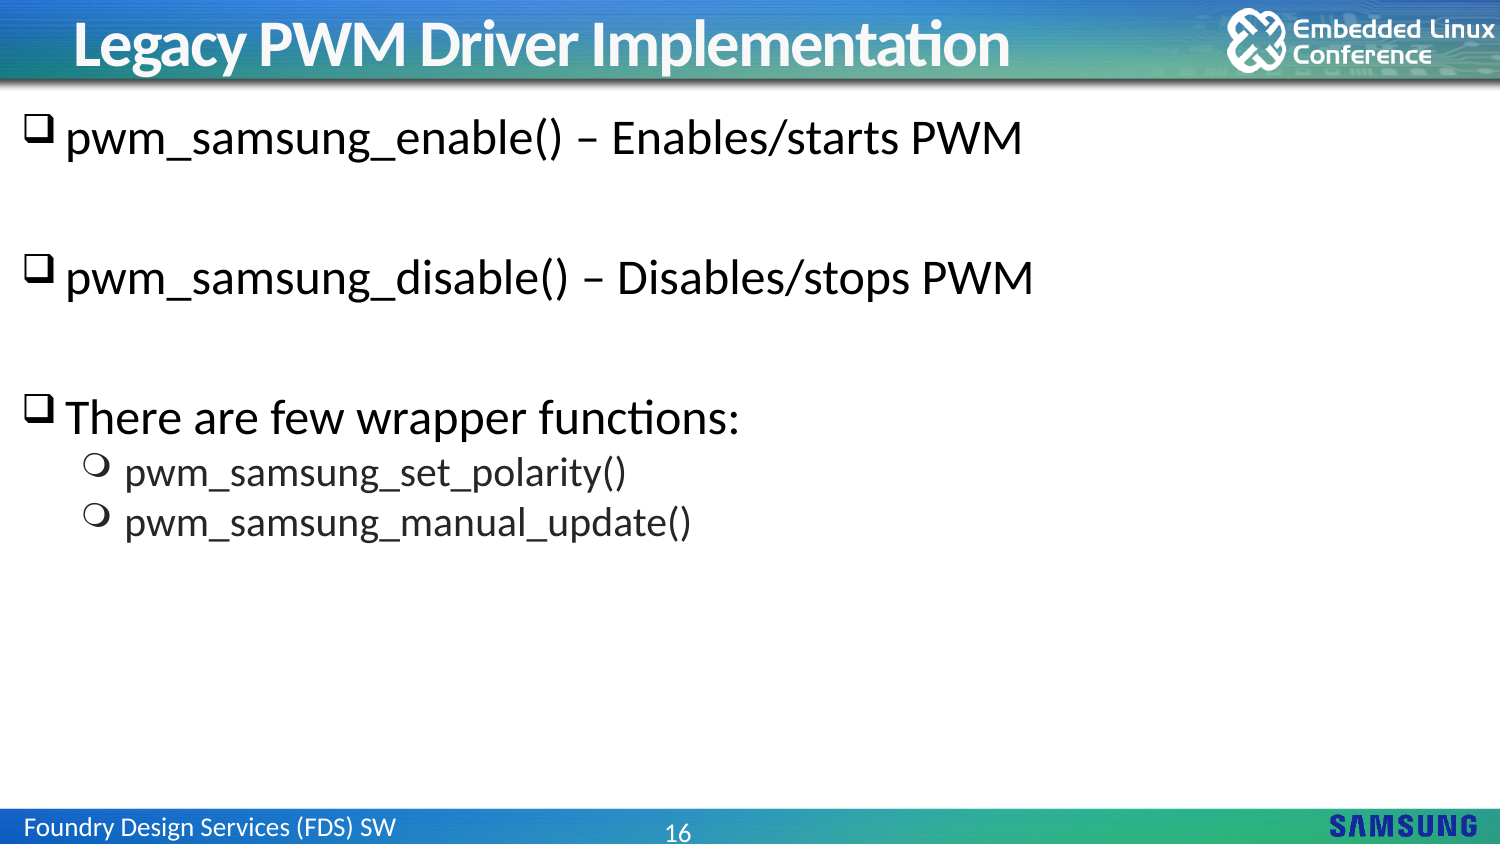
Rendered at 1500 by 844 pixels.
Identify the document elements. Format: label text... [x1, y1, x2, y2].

picture [0, 0, 1500, 844]
list pwm_samsung_enable() – Enables/starts PWM pwm_samsung_disable() – Disables/stops PWM There are few wrapper functions: pwm_samsung_set_polarity() pwm_samsung_manual_update() [6, 96, 1488, 798]
title Legacy PWM Driver Implementation [58, 1, 1430, 78]
